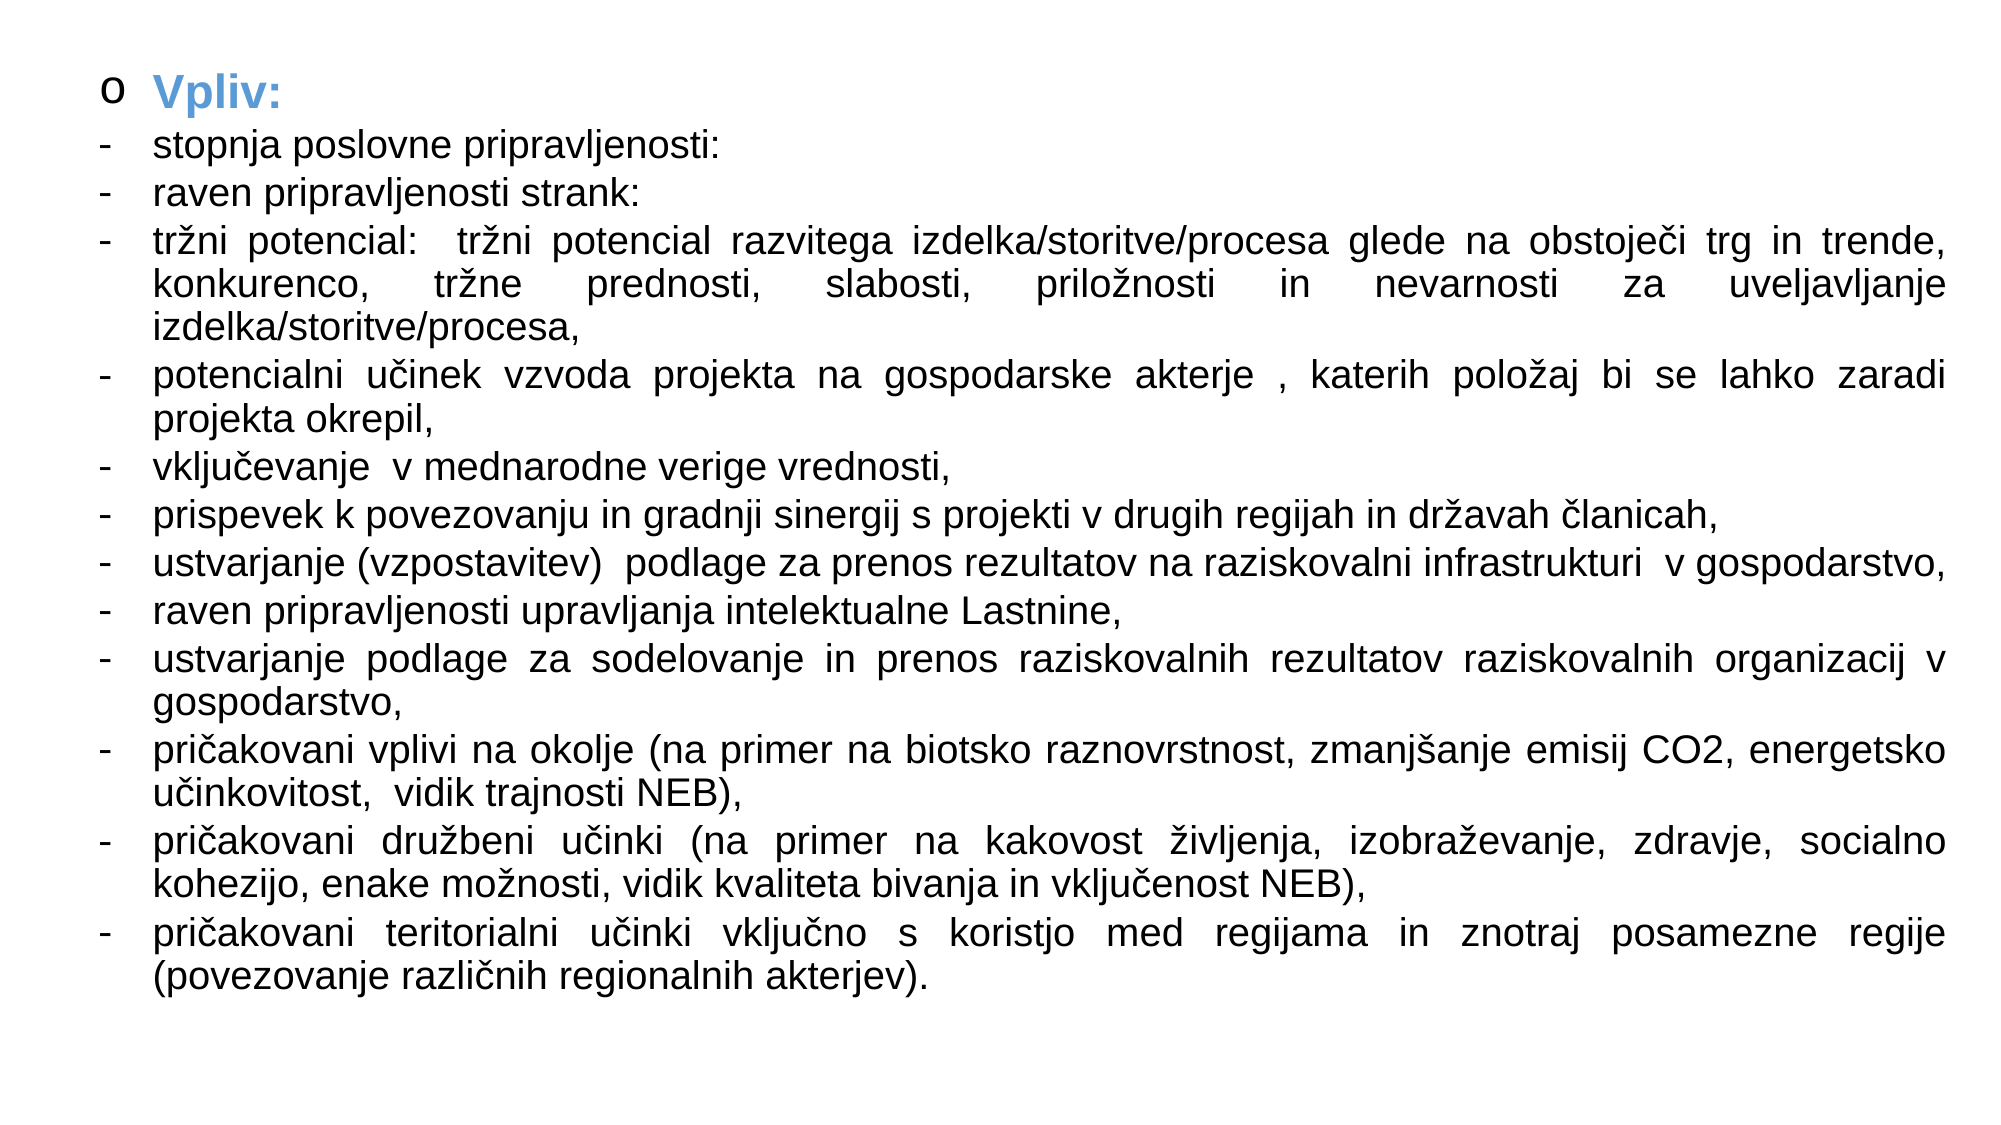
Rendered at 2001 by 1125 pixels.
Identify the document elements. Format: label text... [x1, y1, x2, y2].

list Vpliv: stopnja poslovne pripravljenosti: raven pripravljenosti strank: tržni potencial: tržni potencial razvitega izdelka/storitve/procesa glede na obstoječi trg in trende, konkurenco, tržne prednosti, slabosti, priložnosti in nevarnosti za uveljavljanje izdelka/storitve/procesa, potencialni učinek vzvoda projekta na gospodarske akterje , katerih položaj bi se lahko zaradi projekta okrepil, vključevanje v mednarodne verige vrednosti, prispevek k povezovanju in gradnji sinergij s projekti v drugih regijah in državah članicah, ustvarjanje (vzpostavitev) podlage za prenos rezultatov na raziskovalni infrastrukturi v gospodarstvo, raven pripravljenosti upravljanja intelektualne Lastnine, ustvarjanje podlage za sodelovanje in prenos raziskovalnih rezultatov raziskovalnih organizacij v gospodarstvo, pričakovani vplivi na okolje (na primer na biotsko raznovrstnost, zmanjšanje emisij CO2, energetsko učinkovitost, vidik trajnosti NEB), pričakovani družbeni učinki (na primer na kakovost življenja, izobraževanje, zdravje, socialno kohezijo, enake možnosti, vidik kvaliteta bivanja in vključenost NEB), pričakovani teritorialni učinki vključno s koristjo med regijama in znotraj posamezne regije (povezovanje različnih regionalnih akterjev). [83, 38, 1965, 1080]
